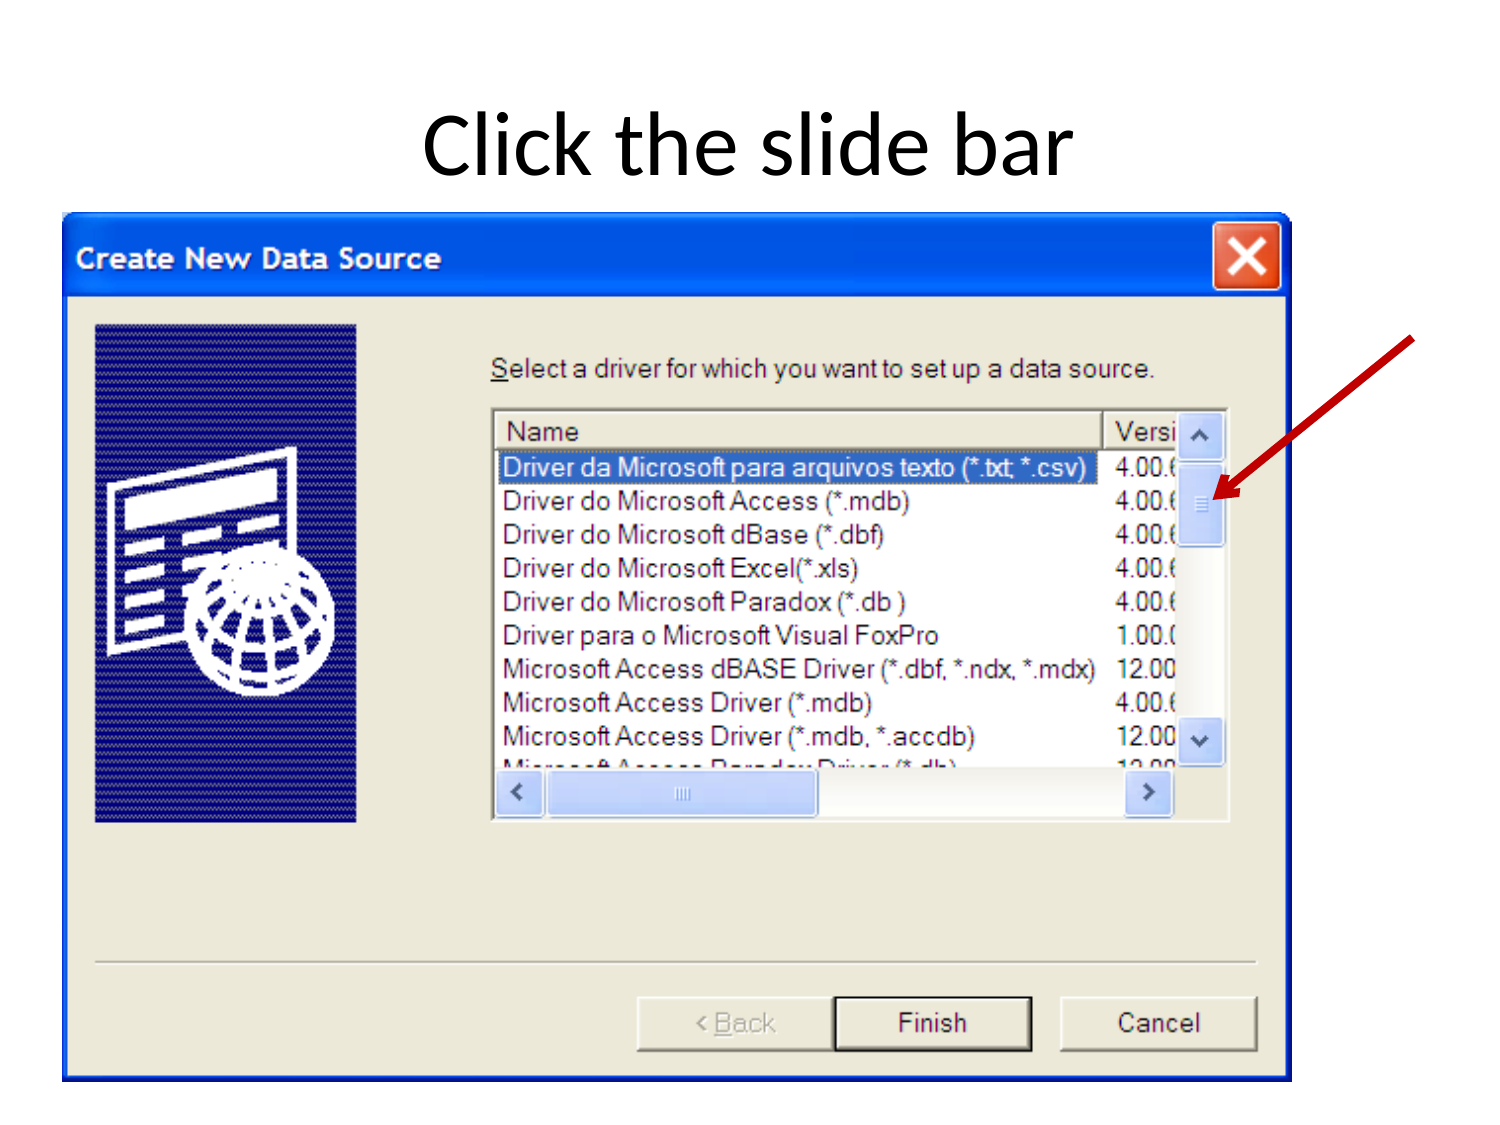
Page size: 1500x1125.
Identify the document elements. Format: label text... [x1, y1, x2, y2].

picture [62, 212, 1292, 1082]
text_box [1212, 337, 1413, 501]
title Click the slide bar [75, 45, 1425, 233]
